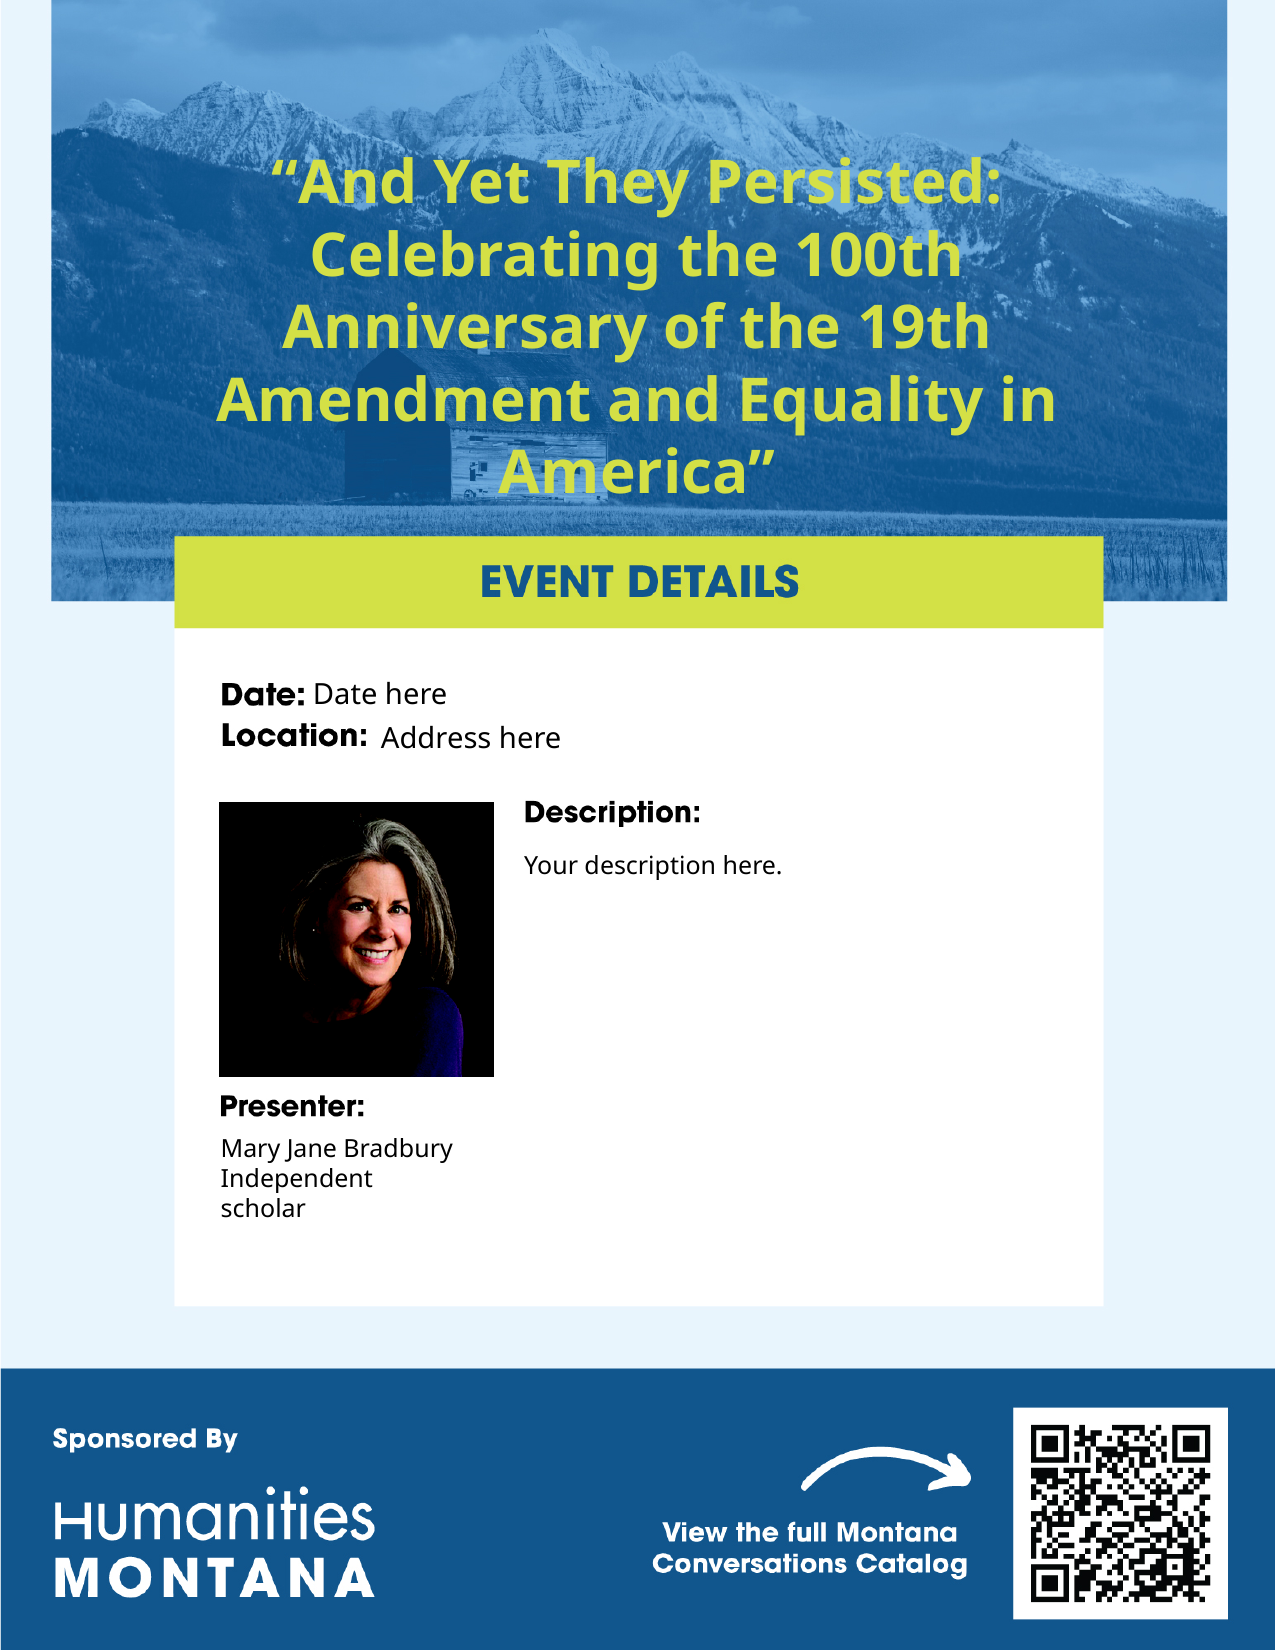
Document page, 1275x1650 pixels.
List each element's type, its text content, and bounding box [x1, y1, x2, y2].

text_box “And Yet They Persisted: Celebrating the 100th Anniversary of the 19th Amendment and Equality in America” [126, 128, 1149, 521]
text_box Mary Jane Bradbury Independent scholar [205, 1117, 480, 1238]
text_box Date here [297, 660, 932, 726]
picture [0, 0, 1275, 1650]
text_box Address here [365, 704, 1233, 770]
text_box Your description here. [509, 834, 1033, 895]
